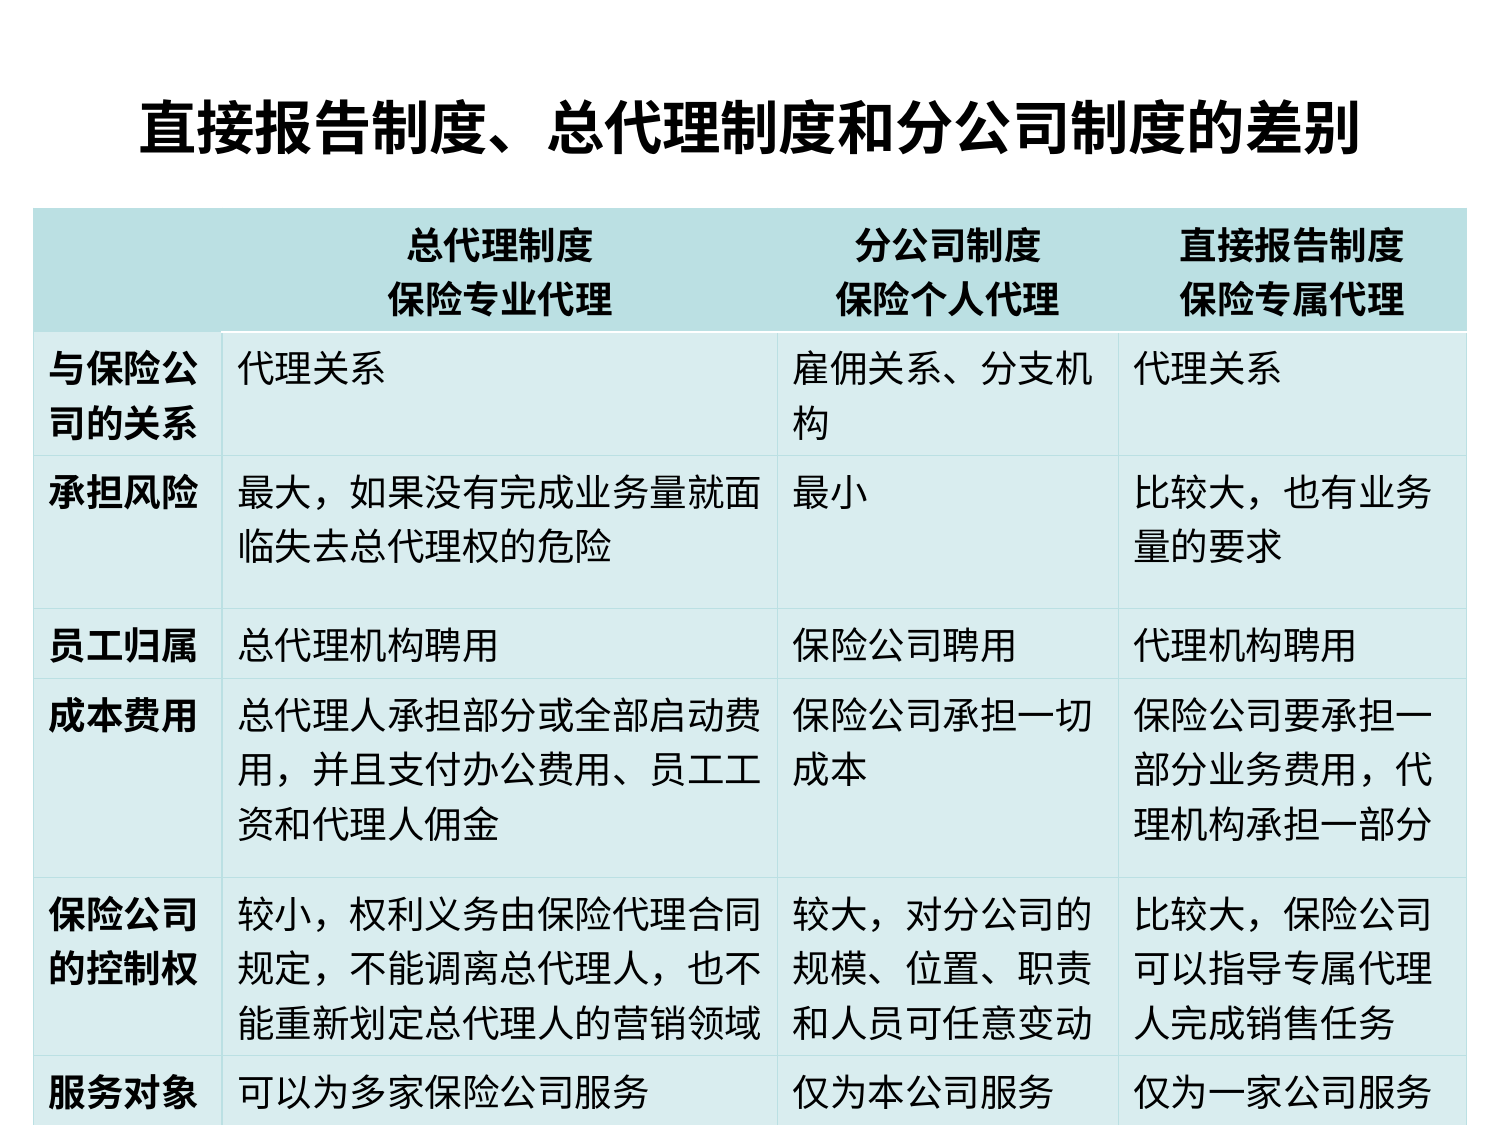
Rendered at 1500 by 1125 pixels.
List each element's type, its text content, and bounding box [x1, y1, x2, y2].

title 直接报告制度、总代理制度和分公司制度的差别 [75, 32, 1425, 220]
table_cell 保险公司的控制权 [34, 878, 221, 1055]
table_cell 代理机构聘用 [1119, 609, 1466, 678]
table_cell 较大，对分公司的规模、位置、职责和人员可任意变动 [778, 878, 1118, 1055]
table_cell 代理关系 [1119, 333, 1466, 455]
table_cell 总代理人承担部分或全部启动费用，并且支付办公费用、员工工资和代理人佣金 [223, 679, 777, 877]
table_cell 仅为一家公司服务 [1119, 1056, 1466, 1125]
table_header 直接报告制度 保险专属代理 [1119, 209, 1466, 331]
table_header 分公司制度 保险个人代理 [778, 220, 1118, 331]
table_cell 代理关系 [223, 333, 777, 455]
table_cell 仅为本公司服务 [778, 1056, 1118, 1125]
table_cell 员工归属 [34, 609, 221, 678]
table_cell 保险公司要承担一部分业务费用，代理机构承担一部分 [1119, 679, 1466, 877]
table_cell 比较大，也有业务量的要求 [1119, 456, 1466, 608]
table_cell 服务对象 [34, 1056, 221, 1125]
table_header [34, 209, 221, 331]
table_cell 承担风险 [34, 456, 221, 608]
table_cell 雇佣关系、分支机构 [778, 333, 1118, 455]
table_cell 总代理机构聘用 [223, 609, 777, 678]
table_cell 比较大，保险公司可以指导专属代理人完成销售任务 [1119, 878, 1466, 1055]
table_header 总代理制度 保险专业代理 [223, 220, 777, 331]
table_cell 保险公司聘用 [778, 609, 1118, 678]
table_cell 成本费用 [34, 679, 221, 877]
table_cell 与保险公司的关系 [34, 332, 221, 455]
table_cell 最大，如果没有完成业务量就面临失去总代理权的危险 [223, 456, 777, 608]
table_cell 保险公司承担一切成本 [778, 679, 1118, 877]
table_cell 可以为多家保险公司服务 [223, 1056, 777, 1125]
table_cell 较小，权利义务由保险代理合同规定，不能调离总代理人，也不能重新划定总代理人的营销领域 [223, 878, 777, 1055]
table_cell 最小 [778, 456, 1118, 608]
